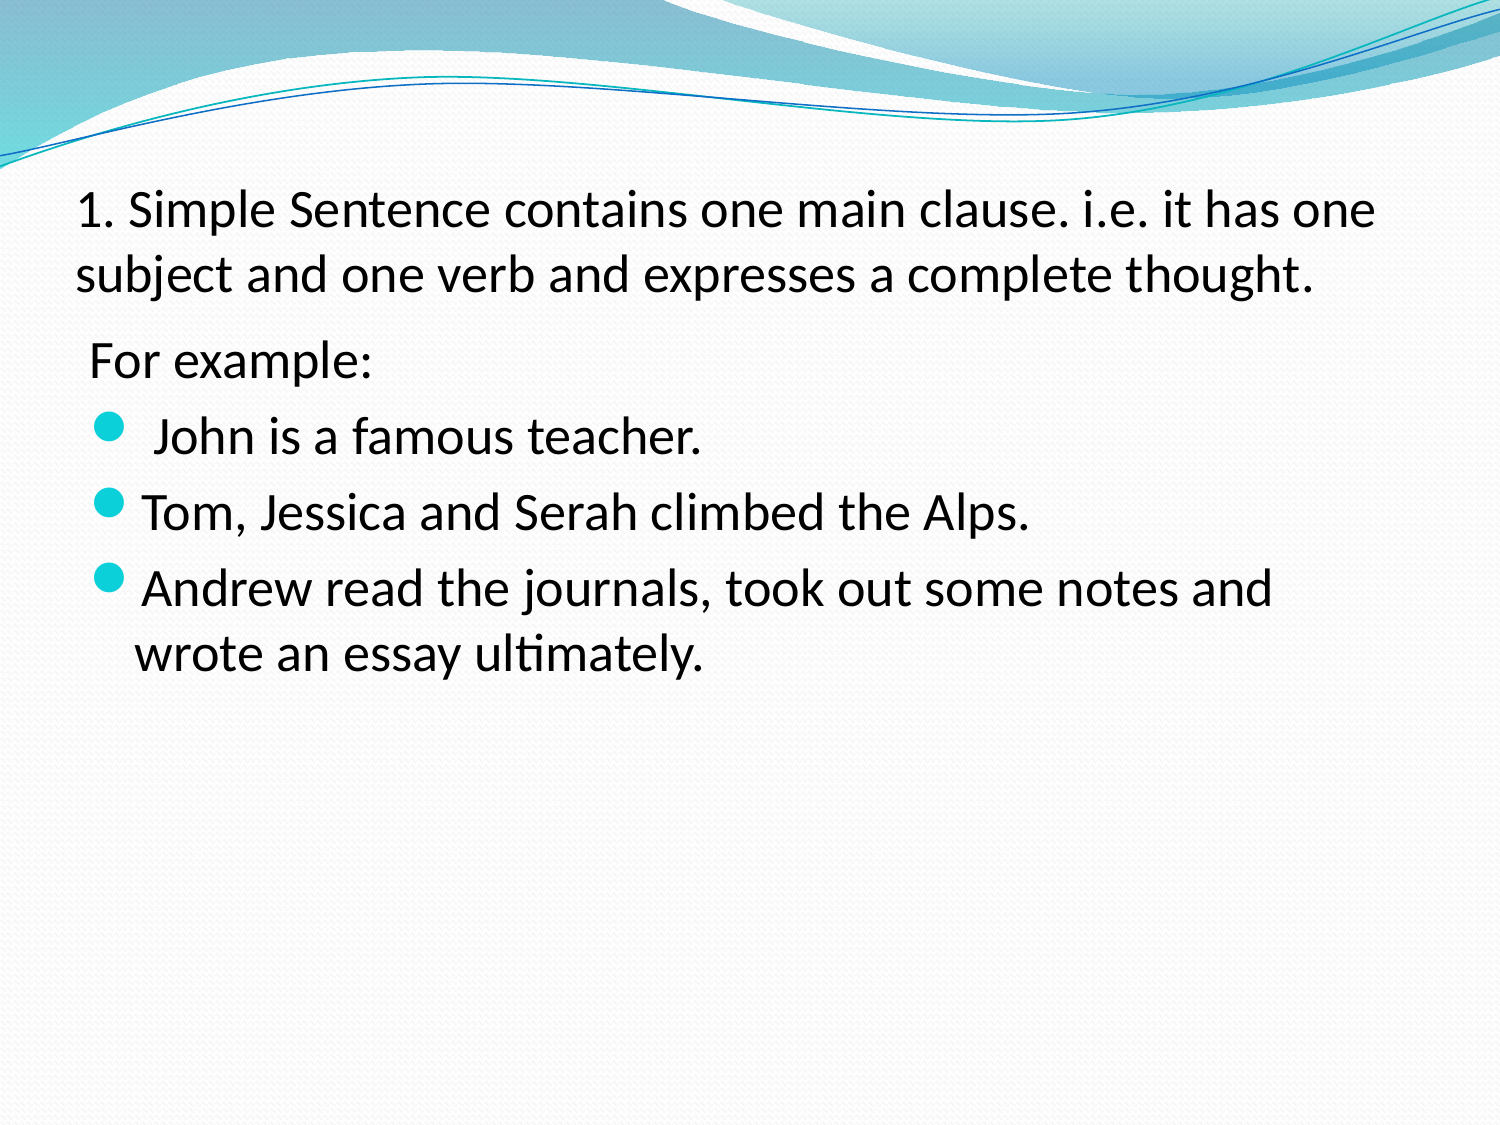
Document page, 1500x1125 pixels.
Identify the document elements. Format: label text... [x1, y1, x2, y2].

title 1. Simple Sentence contains one main clause. i.e. it has one subject and one verb and expresses a complete thought. [75, 115, 1425, 303]
list For example: John is a famous teacher. Tom, Jessica and Serah climbed the Alps. Andrew read the journals, took out some notes and wrote an essay ultimately. [75, 317, 1425, 1038]
